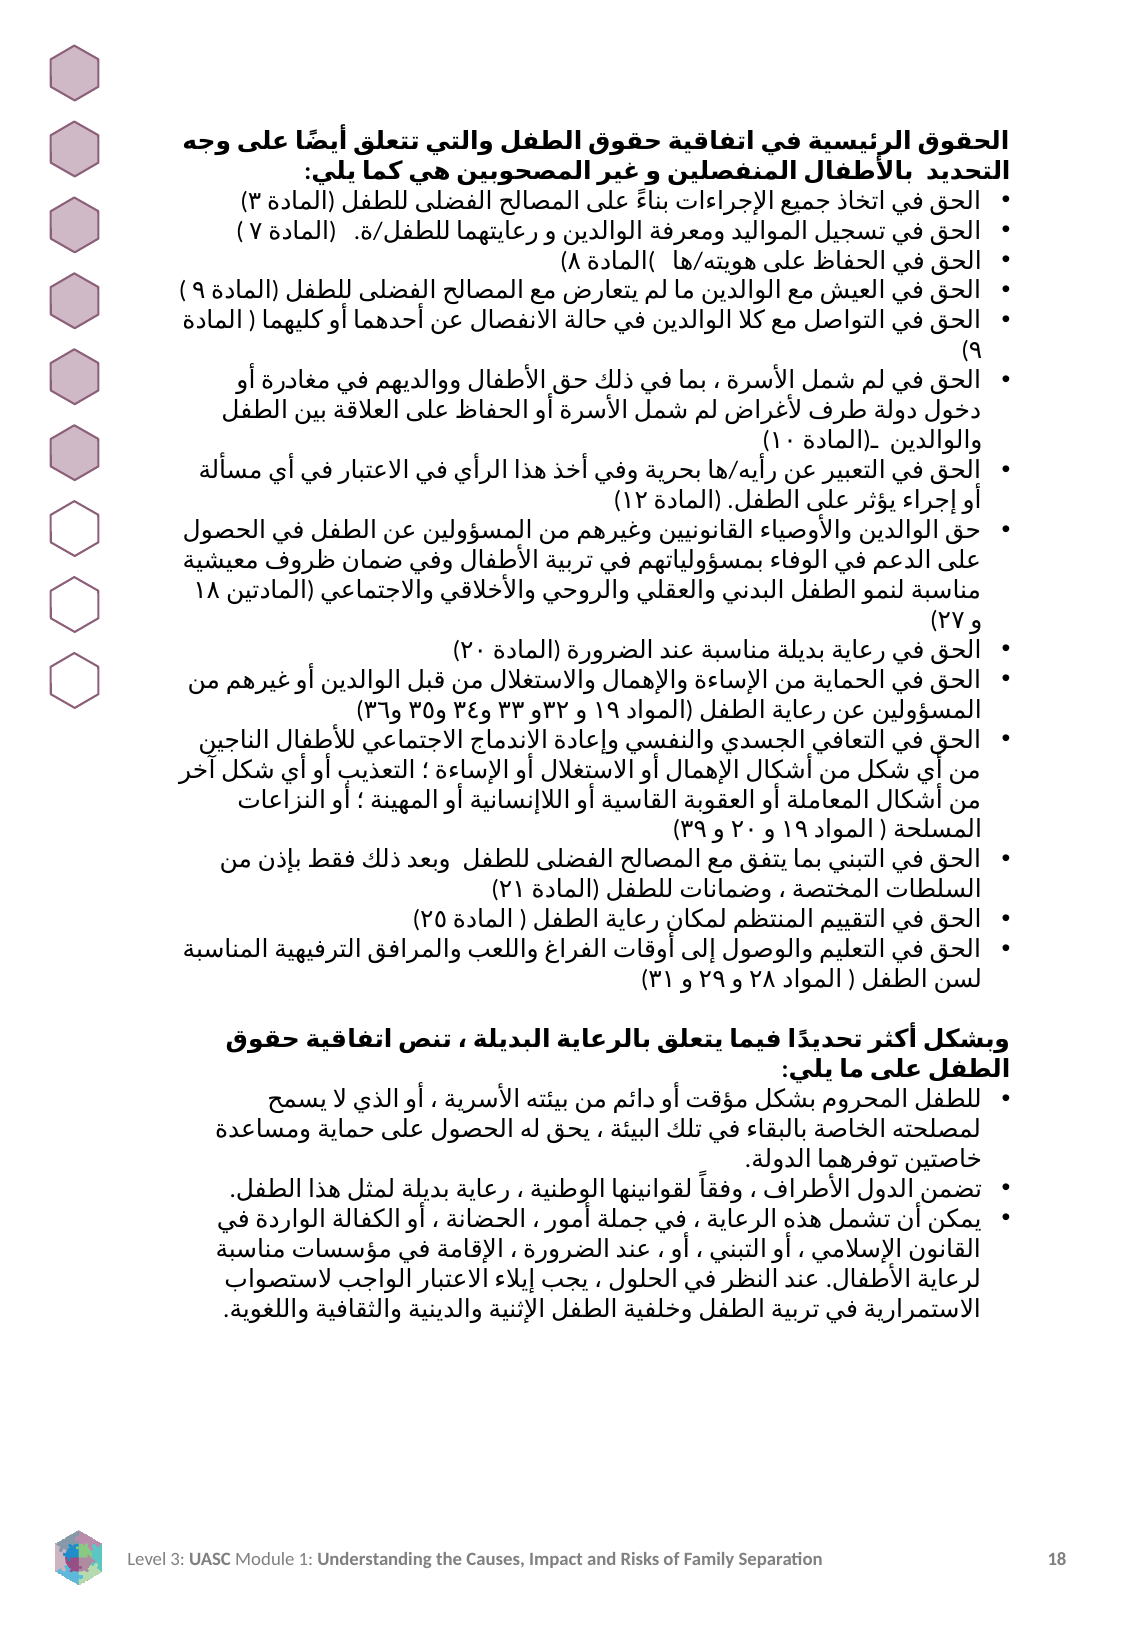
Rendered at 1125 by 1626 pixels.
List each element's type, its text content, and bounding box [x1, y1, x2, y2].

text_box [48, 347, 101, 406]
text_box [48, 499, 101, 558]
text_box [48, 119, 101, 179]
picture [55, 1530, 102, 1585]
text_box [48, 271, 101, 331]
text_box الحقوق الرئيسية في اتفاقية حقوق الطفل والتي تتعلق أيضًا على وجه التحديد بالأطفال المنفصلين و غير المصحوبين هي كما يلي: الحق في اتخاذ جميع الإجراءات بناءً على المصالح الفضلى للطفل (المادة ٣) الحق في تسجيل المواليد ومعرفة الوالدين و رعايتهما للطفل/ة. (المادة ٧ ) الحق في الحفاظ على هويته/ها )المادة ٨) الحق في العيش مع الوالدين ما لم يتعارض مع المصالح الفضلى للطفل (المادة ٩ ) الحق في التواصل مع كلا الوالدين في حالة الانفصال عن أحدهما أو كليهما ( المادة ٩) الحق في لم شمل الأسرة ، بما في ذلك حق الأطفال ووالديهم في مغادرة أو دخول دولة طرف لأغراض لم شمل الأسرة أو الحفاظ على العلاقة بين الطفل والوالدين ـ(المادة ١٠) الحق في التعبير عن رأيه/ها بحرية وفي أخذ هذا الرأي في الاعتبار في أي مسألة أو إجراء يؤثر على الطفل. (المادة ١٢) حق الوالدين والأوصياء القانونيين وغيرهم من المسؤولين عن الطفل في الحصول على الدعم في الوفاء بمسؤولياتهم في تربية الأطفال وفي ضمان ظروف معيشية مناسبة لنمو الطفل البدني والعقلي والروحي والأخلاقي والاجتماعي (المادتين ١٨ و ٢٧) الحق في رعاية بديلة مناسبة عند الضرورة (المادة ٢٠) الحق في الحماية من الإساءة والإهمال والاستغلال من قبل الوالدين أو غيرهم من المسؤولين عن رعاية الطفل (المواد ١٩ و ٣٢و ٣٣ و٣٤ و٣٥ و٣٦) الحق في التعافي الجسدي والنفسي وإعادة الاندماج الاجتماعي للأطفال الناجين من أي شكل من أشكال الإهمال أو الاستغلال أو الإساءة ؛ التعذيب أو أي شكل آخر من أشكال المعاملة أو العقوبة القاسية أو اللاإنسانية أو المهينة ؛ أو النزاعات المسلحة ( المواد ١٩ و ٢٠ و ٣٩) الحق في التبني بما يتفق مع المصالح الفضلى للطفل وبعد ذلك فقط بإذن من السلطات المختصة ، وضمانات للطفل (المادة ٢١) الحق في التقييم المنتظم لمكان رعاية الطفل ( المادة ٢٥) الحق في التعليم والوصول إلى أوقات الفراغ واللعب والمرافق الترفيهية المناسبة لسن الطفل ( المواد ٢٨ و ٢٩ و ٣١) وبشكل أكثر تحديدًا فيما يتعلق بالرعاية البديلة ، تنص اتفاقية حقوق الطفل على ما يلي: للطفل المحروم بشكل مؤقت أو دائم من بيئته الأسرية ، أو الذي لا يسمح لمصلحته الخاصة بالبقاء في تلك البيئة ، يحق له الحصول على حماية ومساعدة خاصتين توفرهما الدولة. تضمن الدول الأطراف ، وفقاً لقوانينها الوطنية ، رعاية بديلة لمثل هذا الطفل. يمكن أن تشمل هذه الرعاية ، في جملة أمور ، الحضانة ، أو الكفالة الواردة في القانون الإسلامي ، أو التبني ، أو ، عند الضرورة ، الإقامة في مؤسسات مناسبة لرعاية الأطفال. عند النظر في الحلول ، يجب إيلاء الاعتبار الواجب لاستصواب الاستمرارية في تربية الطفل وخلفية الطفل الإثنية والدينية والثقافية واللغوية. [161, 116, 1026, 1357]
text_box [48, 195, 101, 255]
text_box [48, 423, 101, 482]
text_box [48, 43, 101, 103]
text_box [48, 651, 101, 710]
text_box [48, 575, 101, 634]
